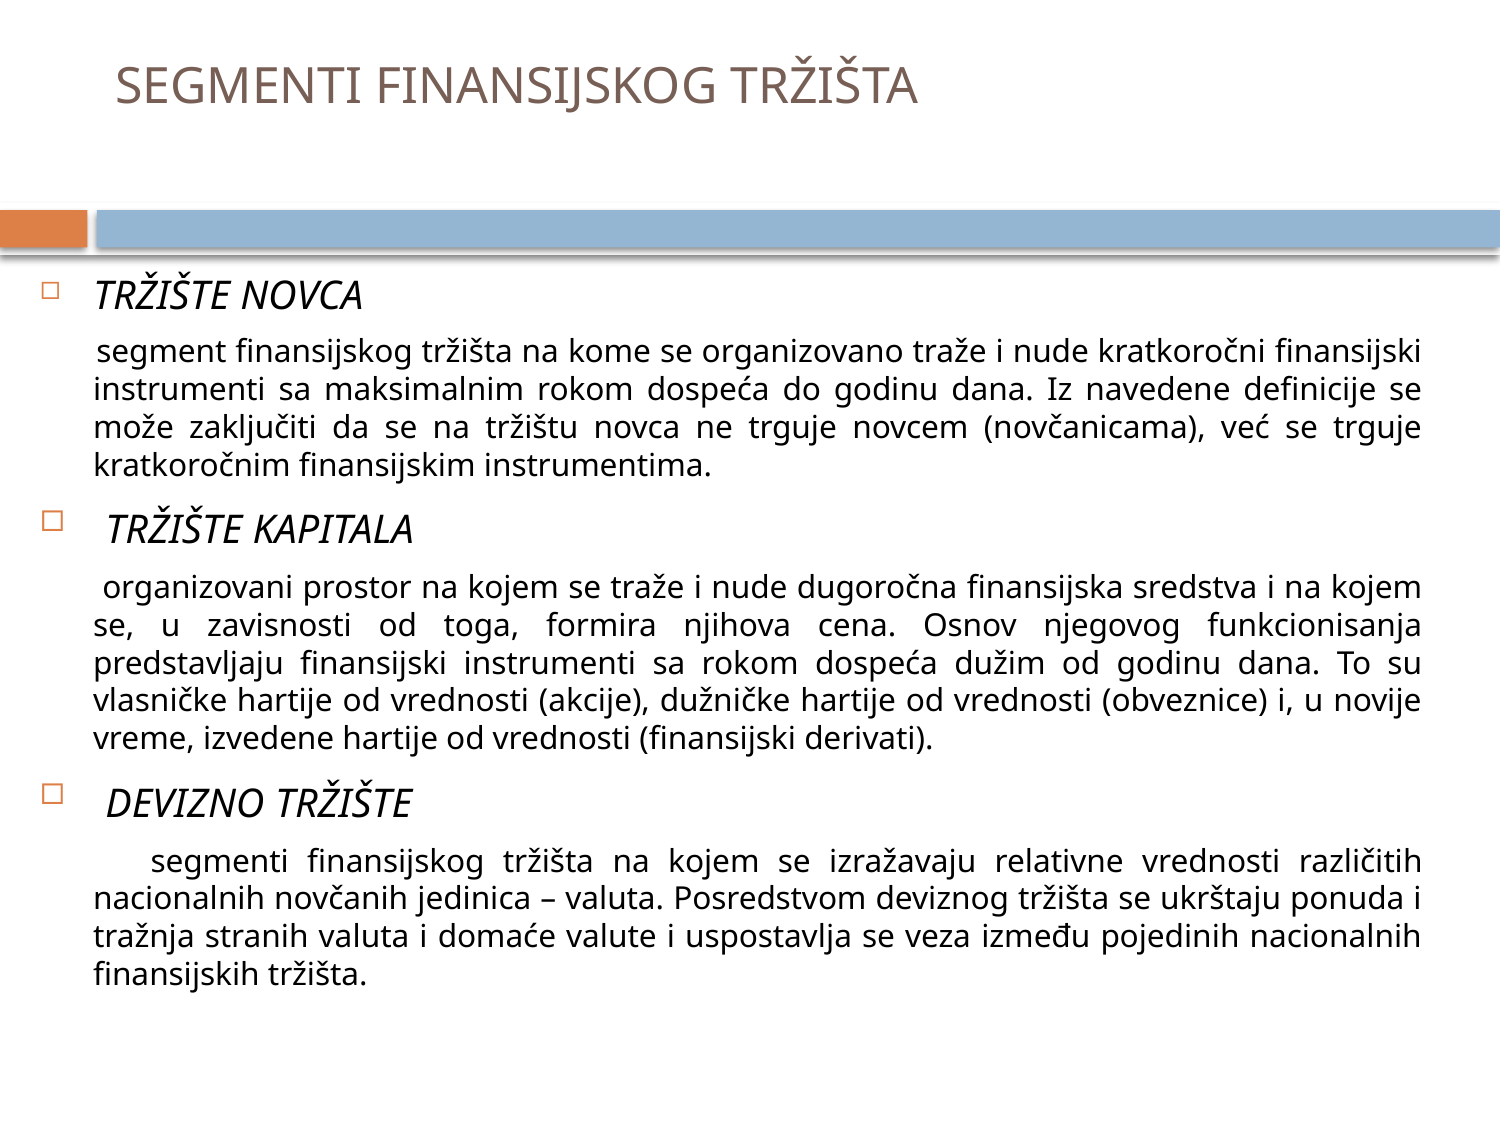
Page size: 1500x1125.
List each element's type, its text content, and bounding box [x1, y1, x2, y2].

title SEGMENTI FINANSIJSKOG TRŽIŠTA [100, 37, 1438, 200]
list TRŽIŠTE NOVCA segment finansijskog tržišta na kome se organizovano traže i nude kratkoročni finansijski instrumenti sa maksimalnim rokom dospeća do godinu dana. Iz navedene definicije se može zaključiti da se na tržištu novca ne trguje novcem (novčanicama), već se trguje kratkoročnim finansijskim instrumentima. TRŽIŠTE KAPITALA organizovani prostor na kojem se traže i nude dugoročna finansijska sredstva i na kojem se, u zavisnosti od toga, formira njihova cena. Osnov njegovog funkcionisanja predstavljaju finansijski instrumenti sa rokom dospeća dužim od godinu dana. To su vlasničke hartije od vrednosti (akcije), dužničke hartije od vrednosti (obveznice) i, u novije vreme, izvedene hartije od vrednosti (finansijski derivati). DEVIZNO TRŽIŠTE segmenti finansijskog tržišta na kojem se izražavaju relativne vrednosti različitih nacionalnih novčanih jedinica – valuta. Posredstvom deviznog tržišta se ukrštaju ponuda i tražnja stranih valuta i domaće valute i uspostavlja se veza između pojedinih nacionalnih finansijskih tržišta. [24, 262, 1438, 1000]
